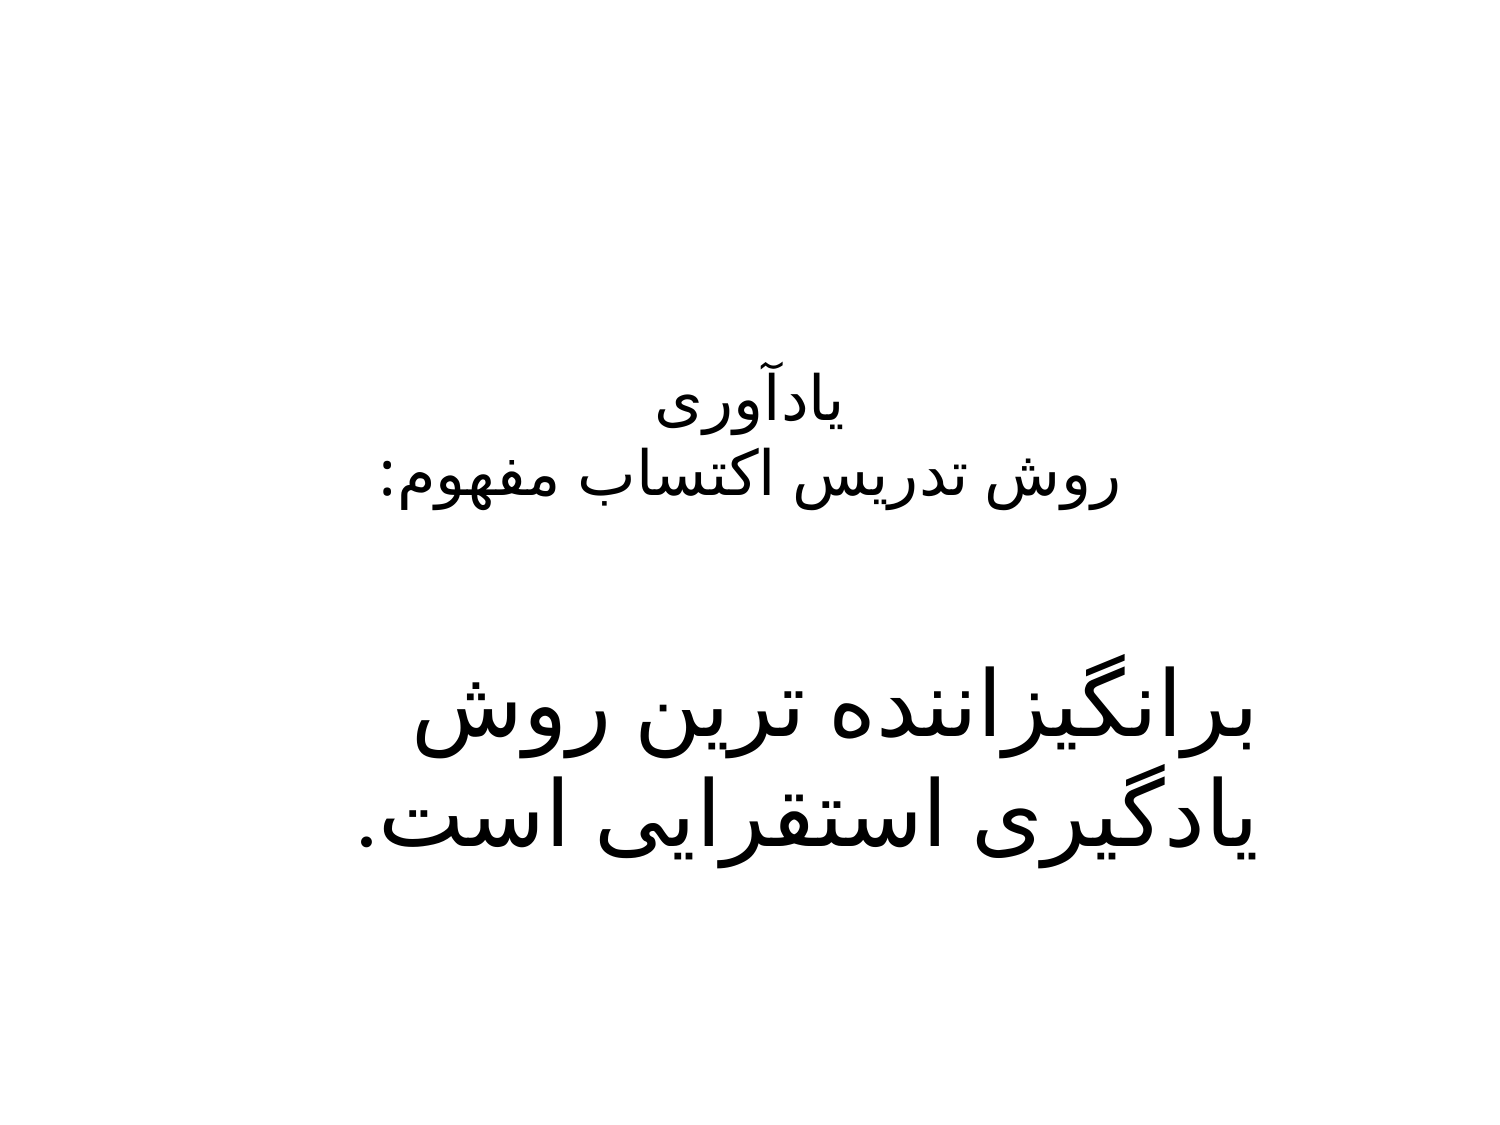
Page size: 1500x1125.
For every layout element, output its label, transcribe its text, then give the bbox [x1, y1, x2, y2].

subtitle برانگیزاننده ترین روش یادگیری استقرایی است. [225, 637, 1275, 925]
title یادآوری روش تدریس اکتساب مفهوم: [112, 349, 1388, 591]
